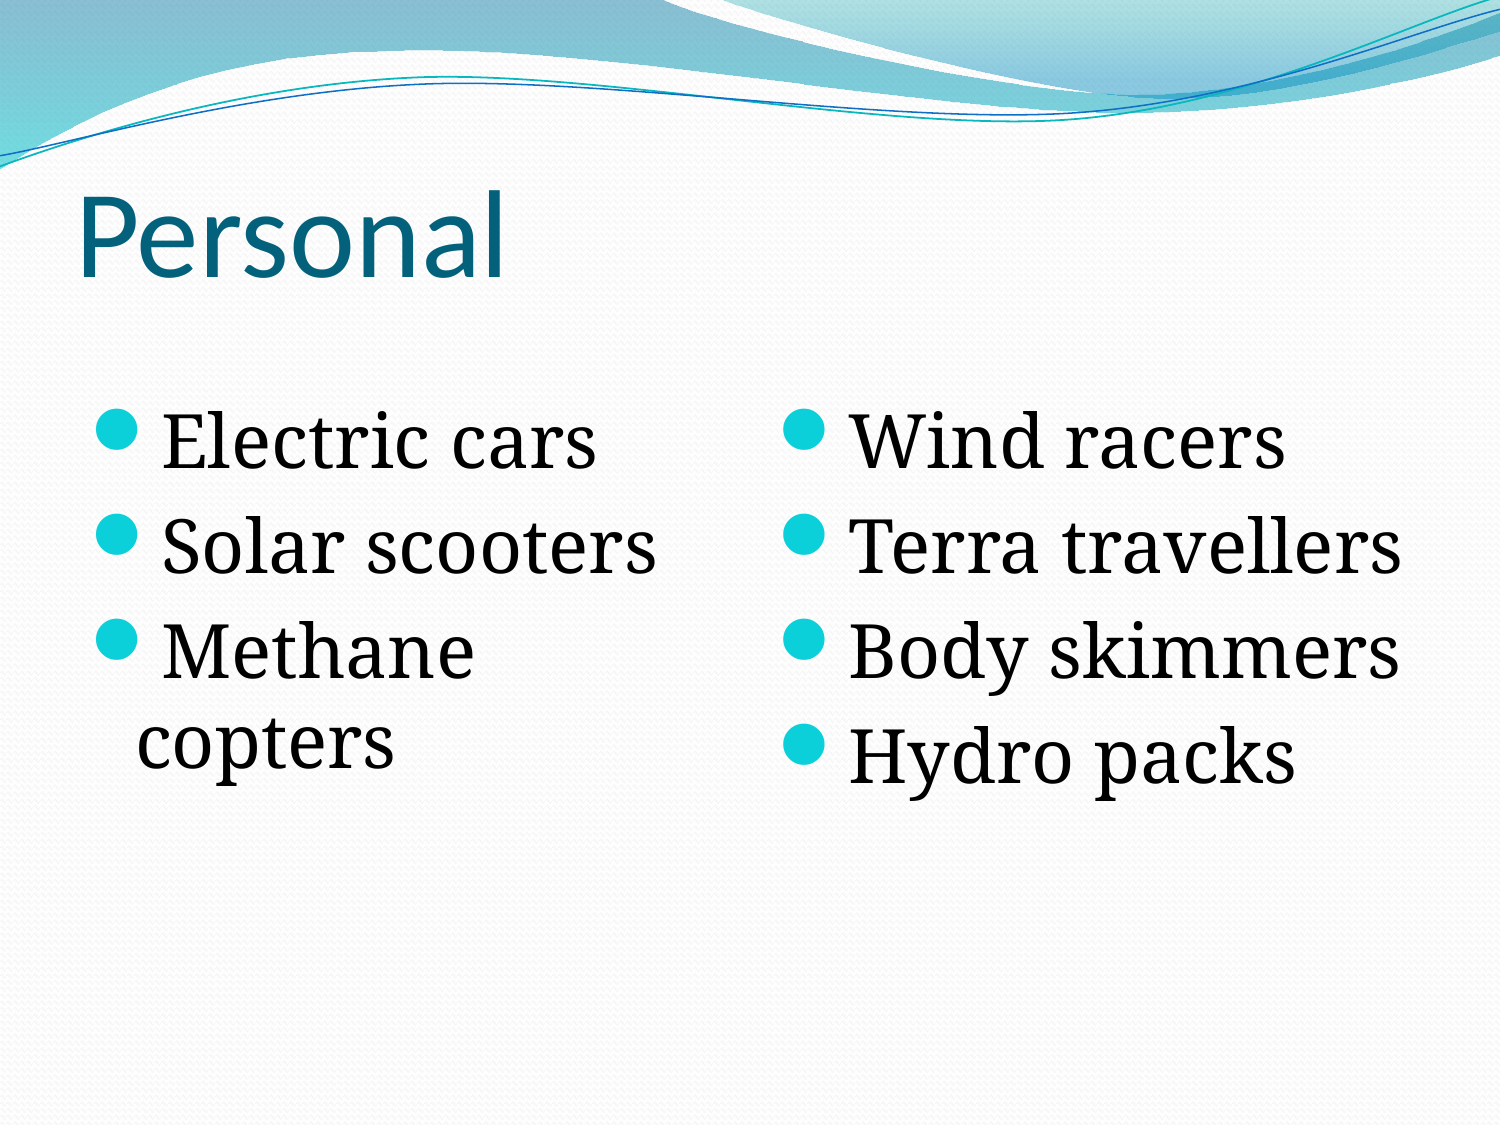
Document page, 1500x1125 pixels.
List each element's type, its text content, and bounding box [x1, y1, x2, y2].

list Electric cars Solar scooters Methane copters [75, 385, 738, 917]
title Personal [75, 115, 1425, 303]
list Wind racers Terra travellers Body skimmers Hydro packs [762, 385, 1425, 917]
